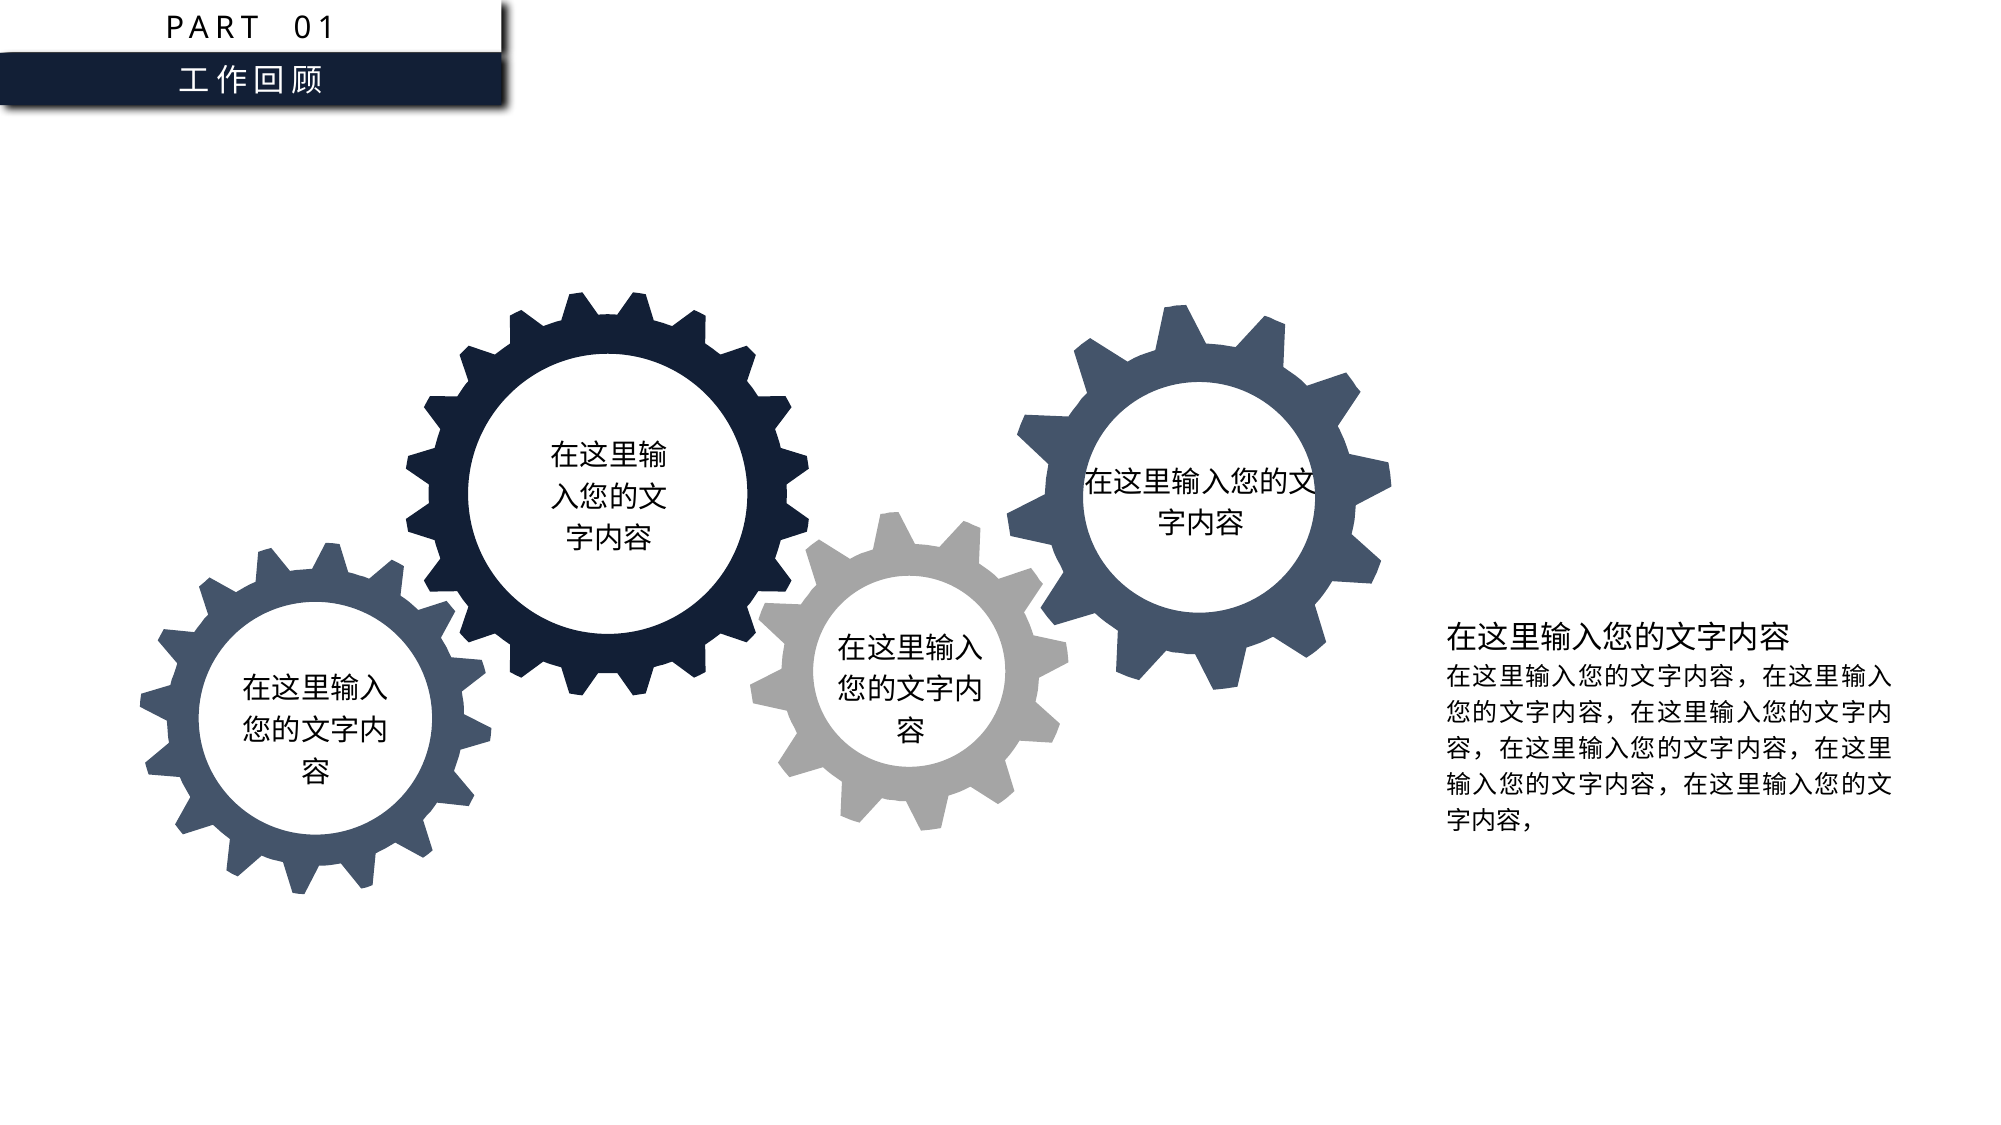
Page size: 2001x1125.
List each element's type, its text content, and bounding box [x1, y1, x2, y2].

text_box 工作回顾 [0, 52, 502, 106]
text_box 在这里输入您的文字内容 [814, 613, 1005, 756]
text_box 在这里输入您的文字内容 在这里输入您的文字内容，在这里输入您的文字内容，在这里输入您的文字内容，在这里输入您的文字内容，在这里输入您的文字内容，在这里输入您的文字内容， [1430, 602, 1910, 843]
text_box [139, 542, 492, 895]
text_box 在这里输入您的文字内容 [1084, 447, 1315, 548]
text_box PART 01 [0, 0, 502, 52]
text_box [405, 292, 809, 696]
text_box 在这里输入您的文字内容 [218, 654, 413, 796]
text_box 在这里输入您的文字内容 [534, 421, 684, 563]
text_box [1006, 304, 1392, 690]
text_box [750, 512, 1069, 831]
